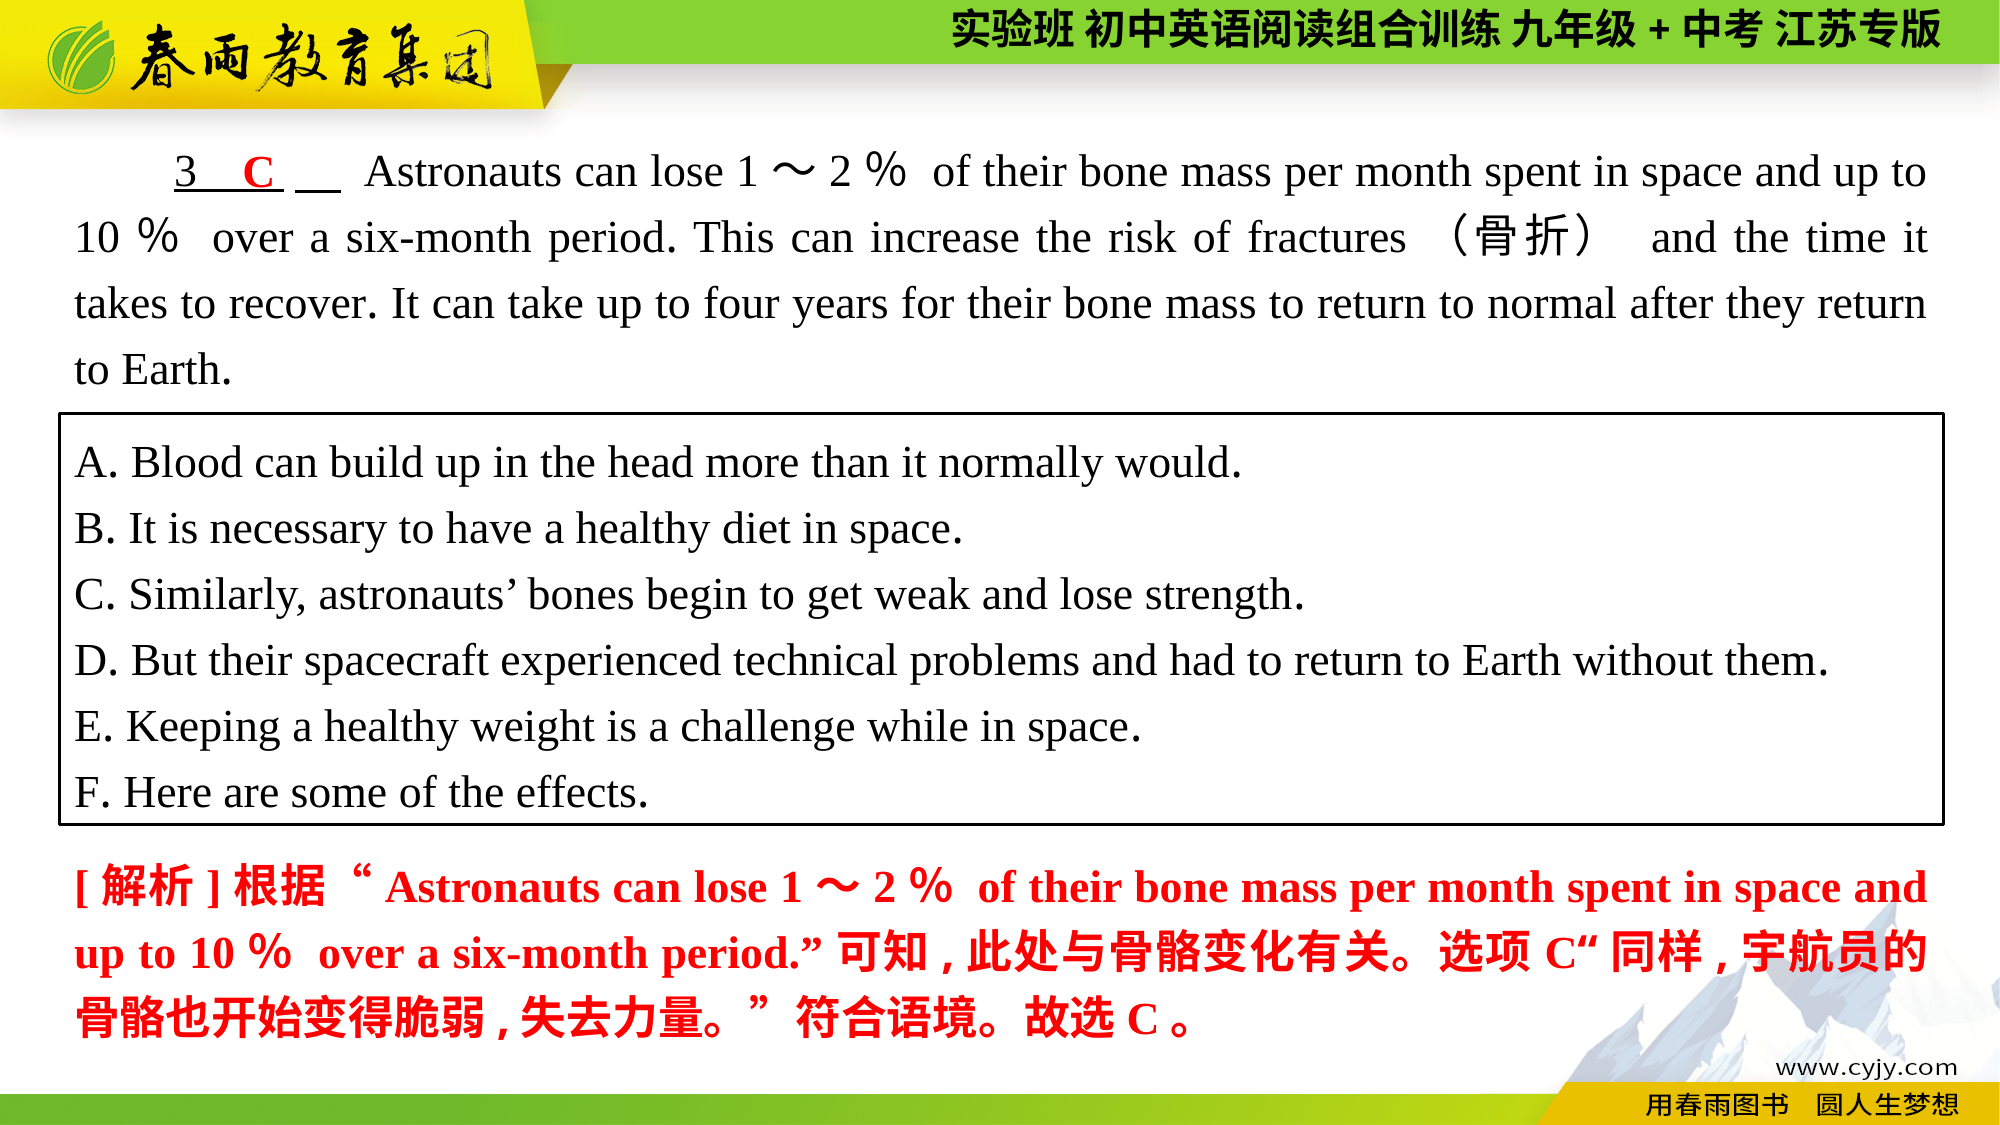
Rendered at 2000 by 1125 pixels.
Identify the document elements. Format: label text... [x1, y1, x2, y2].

text_box C [227, 123, 291, 204]
list 3 Astronauts can lose 1～2％ of their bone mass per month spent in space and up to 10％ over a six-month period. This can increase the risk of fractures（骨折） and the time it takes to recover. It can take up to four years for their bone mass to return to normal after they return to Earth. [59, 122, 1944, 398]
picture [0, 0, 2000, 1125]
text_box A. Blood can build up in the head more than it normally would. B. It is necessary to have a healthy diet in space. C. Similarly, astronauts’ bones begin to get weak and lose strength. D. But their spacecraft experienced technical problems and had to return to Earth without them. E. Keeping a healthy weight is a challenge while in space. F. Here are some of the effects. [59, 413, 1944, 825]
text_box [解析]根据“Astronauts can lose 1～2％ of their bone mass per month spent in space and up to 10％ over a six-month period.”可知,此处与骨骼变化有关。选项C“同样,宇航员的骨骼也开始变得脆弱,失去力量。”符合语境。故选C。 [59, 838, 1944, 1051]
